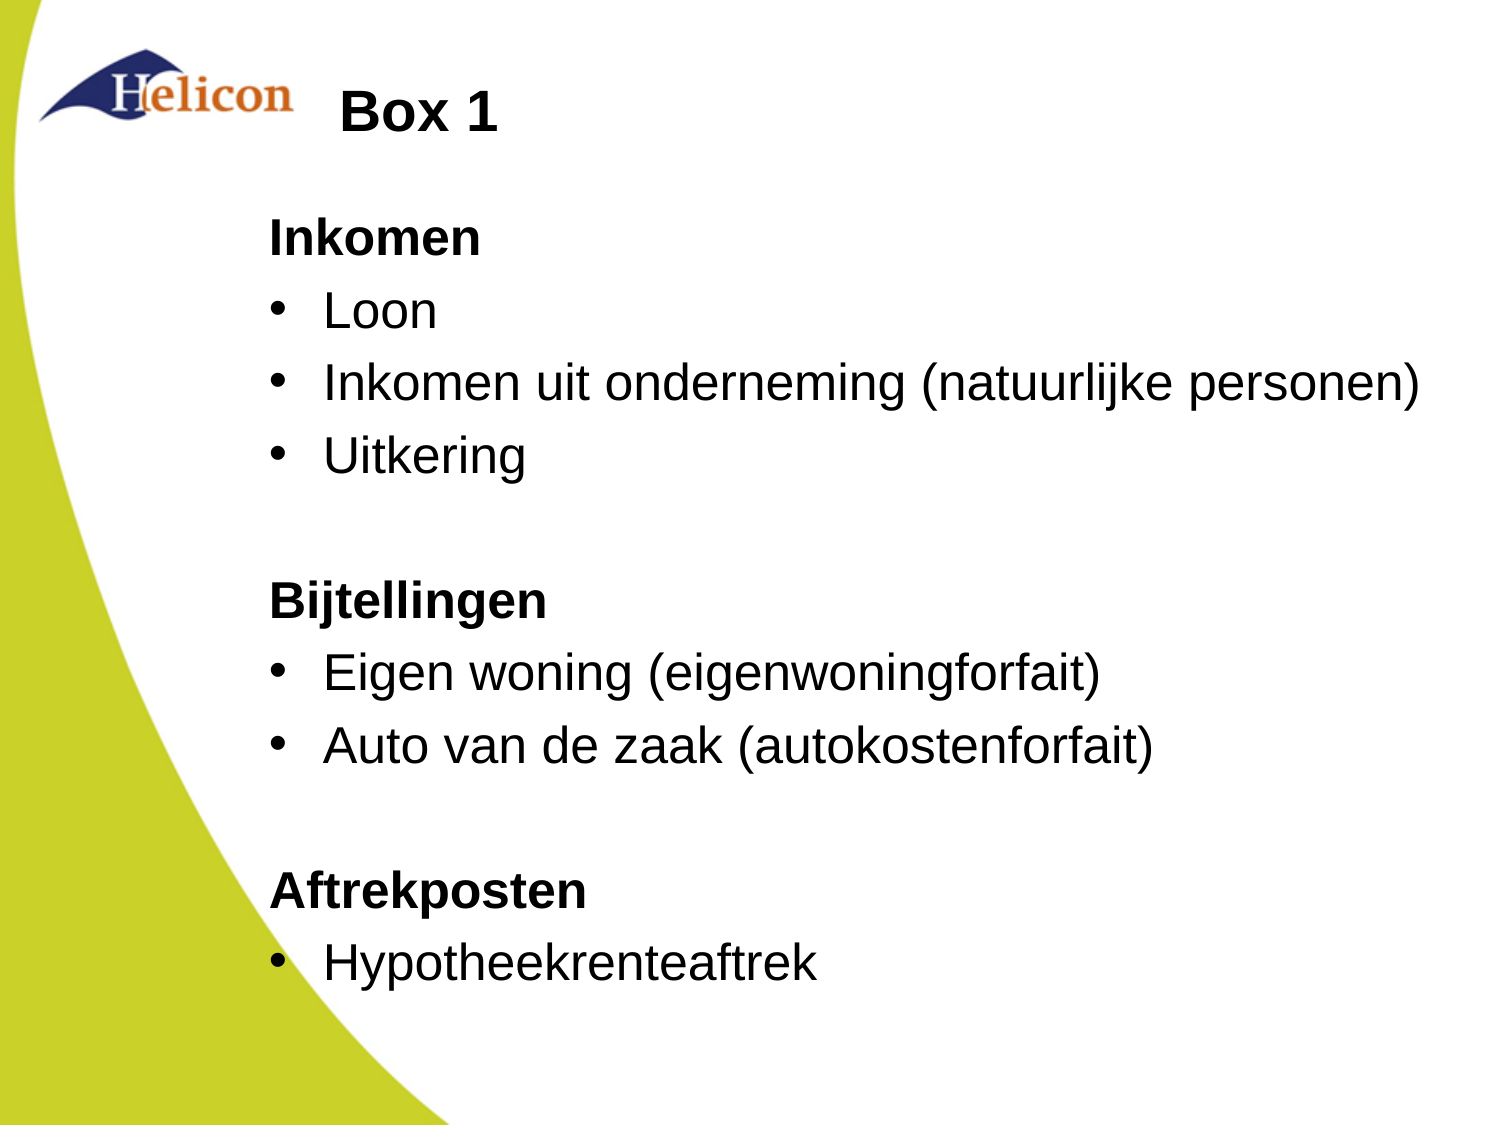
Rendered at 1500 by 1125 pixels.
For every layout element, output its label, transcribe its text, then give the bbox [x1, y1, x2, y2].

picture [0, 0, 1500, 1125]
list Inkomen Loon Inkomen uit onderneming (natuurlijke personen) Uitkering Bijtellingen Eigen woning (eigenwoningforfait) Auto van de zaak (autokostenforfait) Aftrekposten Hypotheekrenteaftrek [253, 196, 1500, 1005]
title Box 1 [324, 54, 1415, 161]
